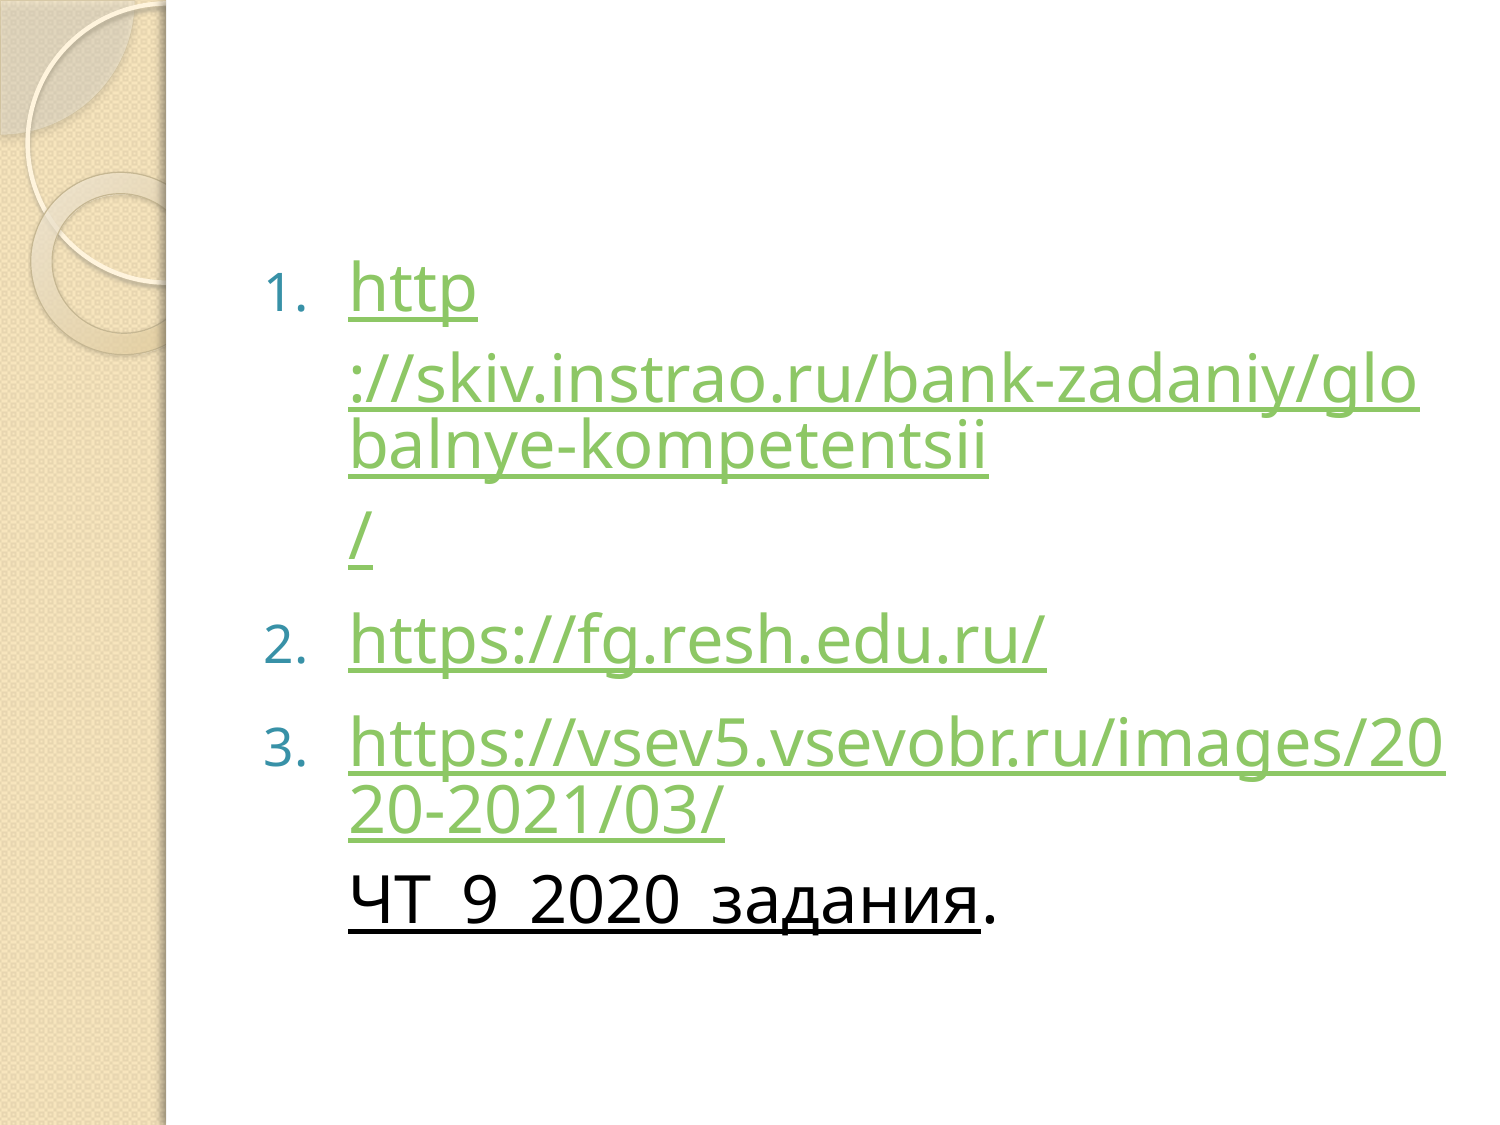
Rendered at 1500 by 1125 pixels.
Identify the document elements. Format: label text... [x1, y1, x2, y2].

list http://skiv.instrao.ru/bank-zadaniy/globalnye-kompetentsii/ https://fg.resh.edu.ru/ https://vsev5.vsevobr.ru/images/2020-2021/03/ЧТ_9_2020_задания. [235, 237, 1466, 1025]
